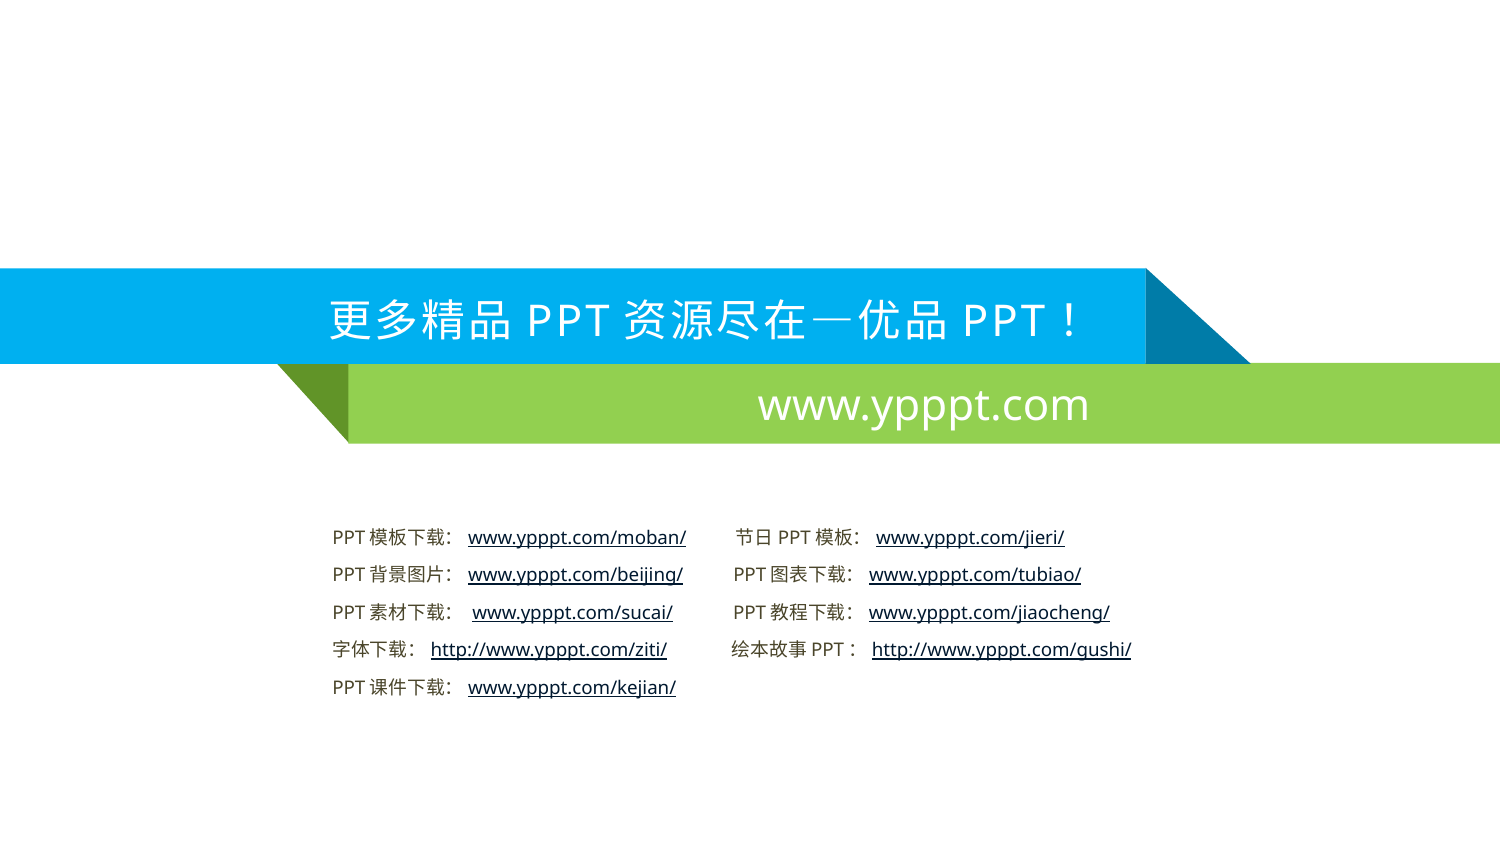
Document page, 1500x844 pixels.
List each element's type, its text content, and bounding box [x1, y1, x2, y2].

text_box [1144, 265, 1254, 365]
text_box [276, 365, 347, 443]
text_box www.ypppt.com [347, 362, 1500, 445]
text_box 更多精品PPT资源尽在—优品PPT！ [0, 267, 1144, 365]
text_box PPT模板下载：www.ypppt.com/moban/ 节日PPT模板：www.ypppt.com/jieri/ PPT背景图片：www.ypppt.com/beijing/ PPT图表下载：www.ypppt.com/tubiao/ PPT素材下载： www.ypppt.com/sucai/ PPT教程下载：www.ypppt.com/jiaocheng/ 字体下载：http://www.ypppt.com/ziti/ 绘本故事PPT：http://www.ypppt.com/gushi/ PPT课件下载：www.ypppt.com/kejian/ [317, 482, 1168, 733]
